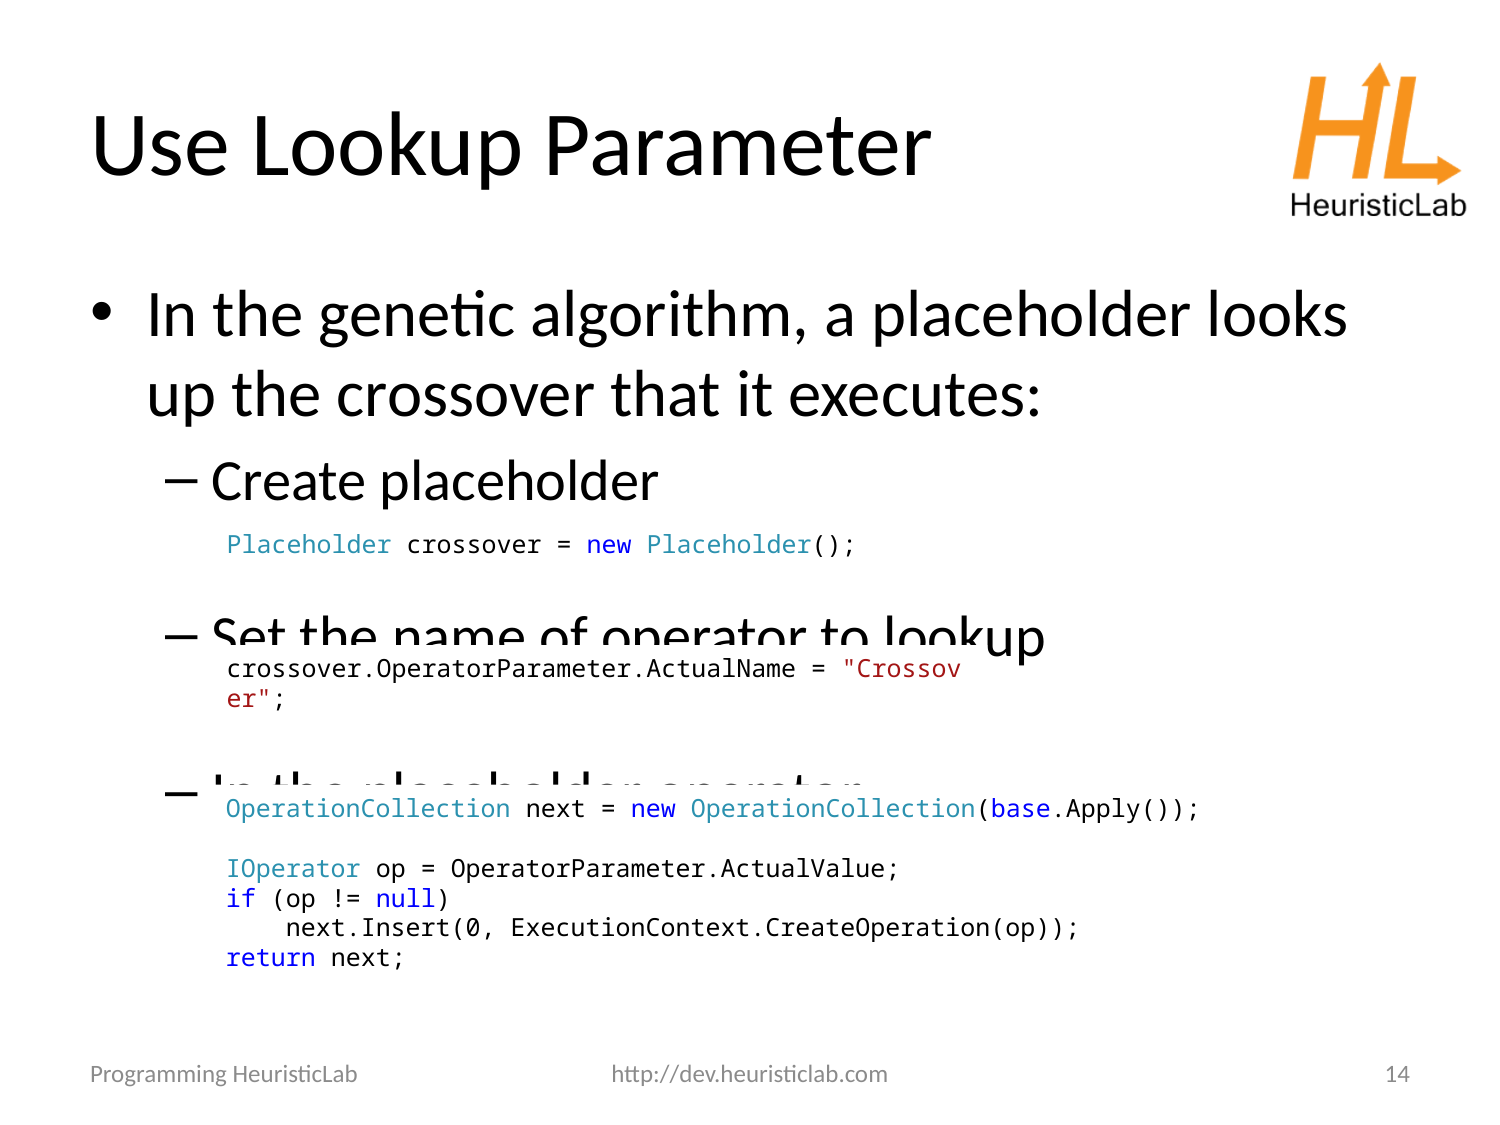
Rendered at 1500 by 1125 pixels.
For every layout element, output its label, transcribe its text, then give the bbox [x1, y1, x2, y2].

title Use Lookup Parameter [75, 45, 1282, 233]
list In the genetic algorithm, a placeholder looks up the crossover that it executes: Create placeholder Set the name of operator to lookup In the placeholder operator [75, 262, 1425, 1005]
picture [1281, 27, 1474, 244]
text_box crossover.OperatorParameter.ActualName = "Crossover"; [211, 645, 988, 721]
text_box Placeholder crossover = new Placeholder(); [211, 521, 889, 567]
footer http://dev.heuristiclab.com [512, 1042, 988, 1103]
slide_number Programming HeuristicLab [75, 1042, 425, 1103]
slide_number 14 [1074, 1042, 1425, 1103]
text_box OperationCollection next = new OperationCollection(base.Apply()); IOperator op = OperatorParameter.ActualValue; if (op != null) next.Insert(0, ExecutionContext.CreateOperation(op)); return next; [210, 784, 1269, 980]
